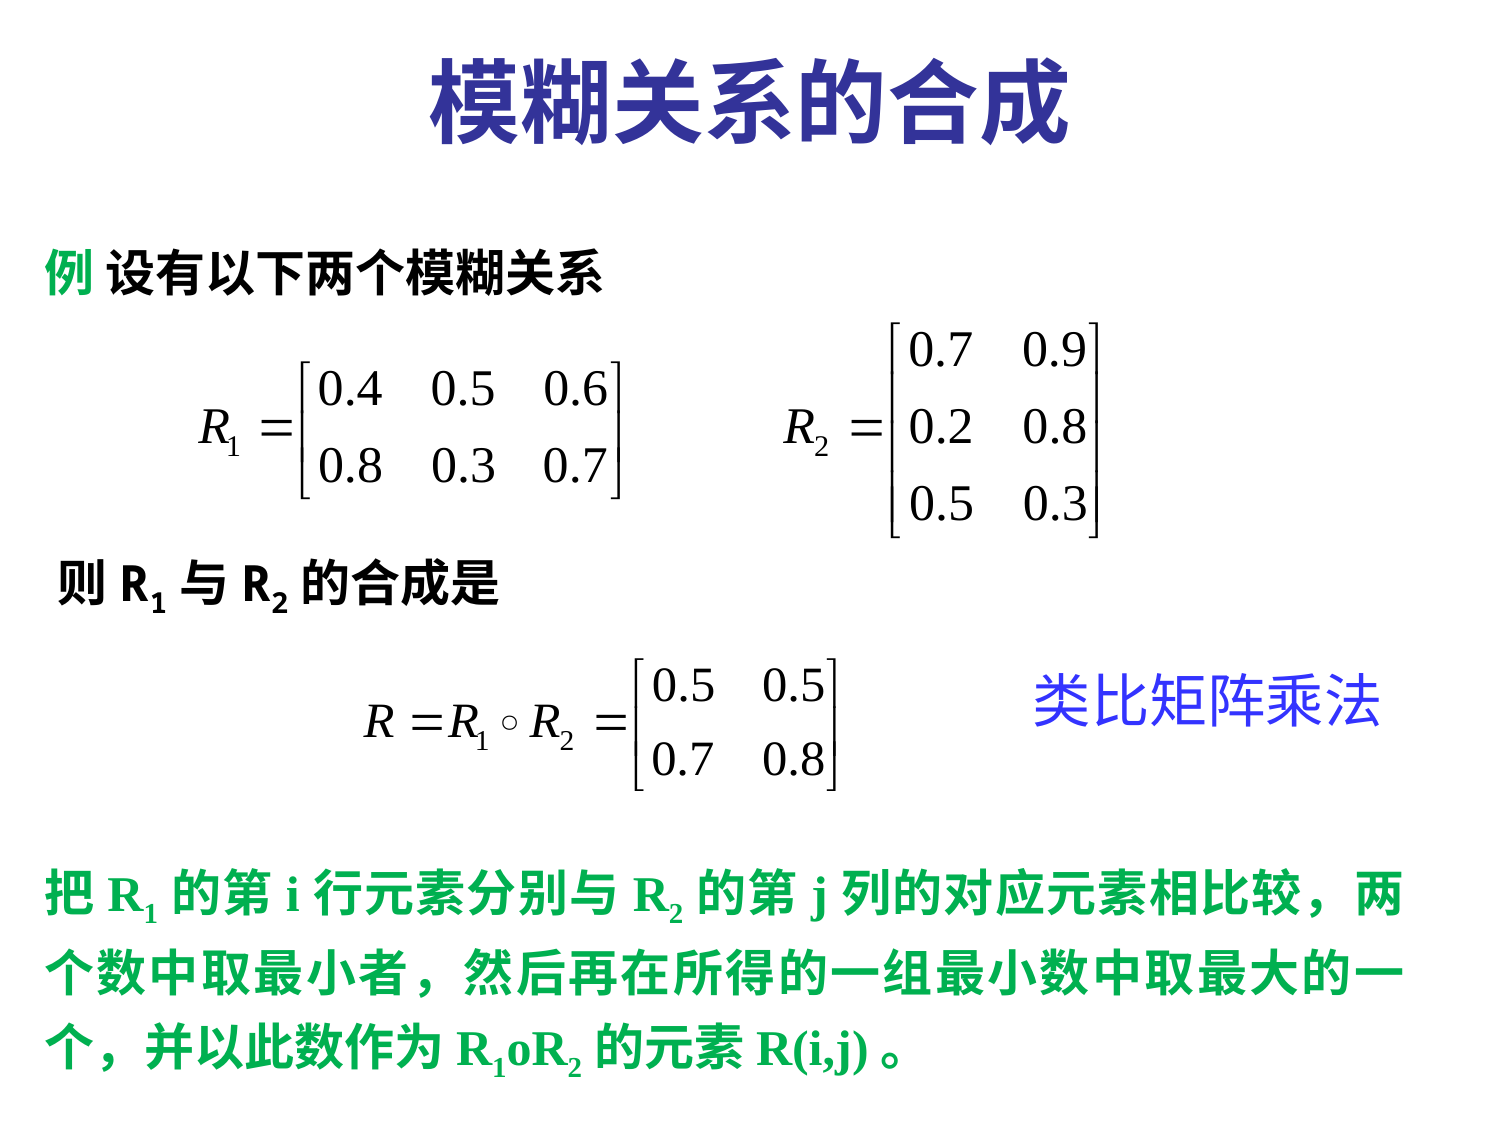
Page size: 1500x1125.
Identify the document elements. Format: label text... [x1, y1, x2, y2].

text_box 例 设有以下两个模糊关系 [29, 233, 1425, 309]
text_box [188, 310, 1117, 552]
text_box 模糊关系的合成 [88, 36, 1412, 162]
text_box 则R1与R2的合成是 [43, 543, 1018, 627]
text_box 把R1的第i行元素分别与R2的第j列的对应元素相比较，两个数中取最小者，然后再在所得的一组最小数中取最大的一个，并以此数作为R1οR2的元素R(i,j)。 [29, 840, 1419, 1091]
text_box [353, 650, 857, 800]
text_box 类比矩阵乘法 [1018, 656, 1425, 742]
